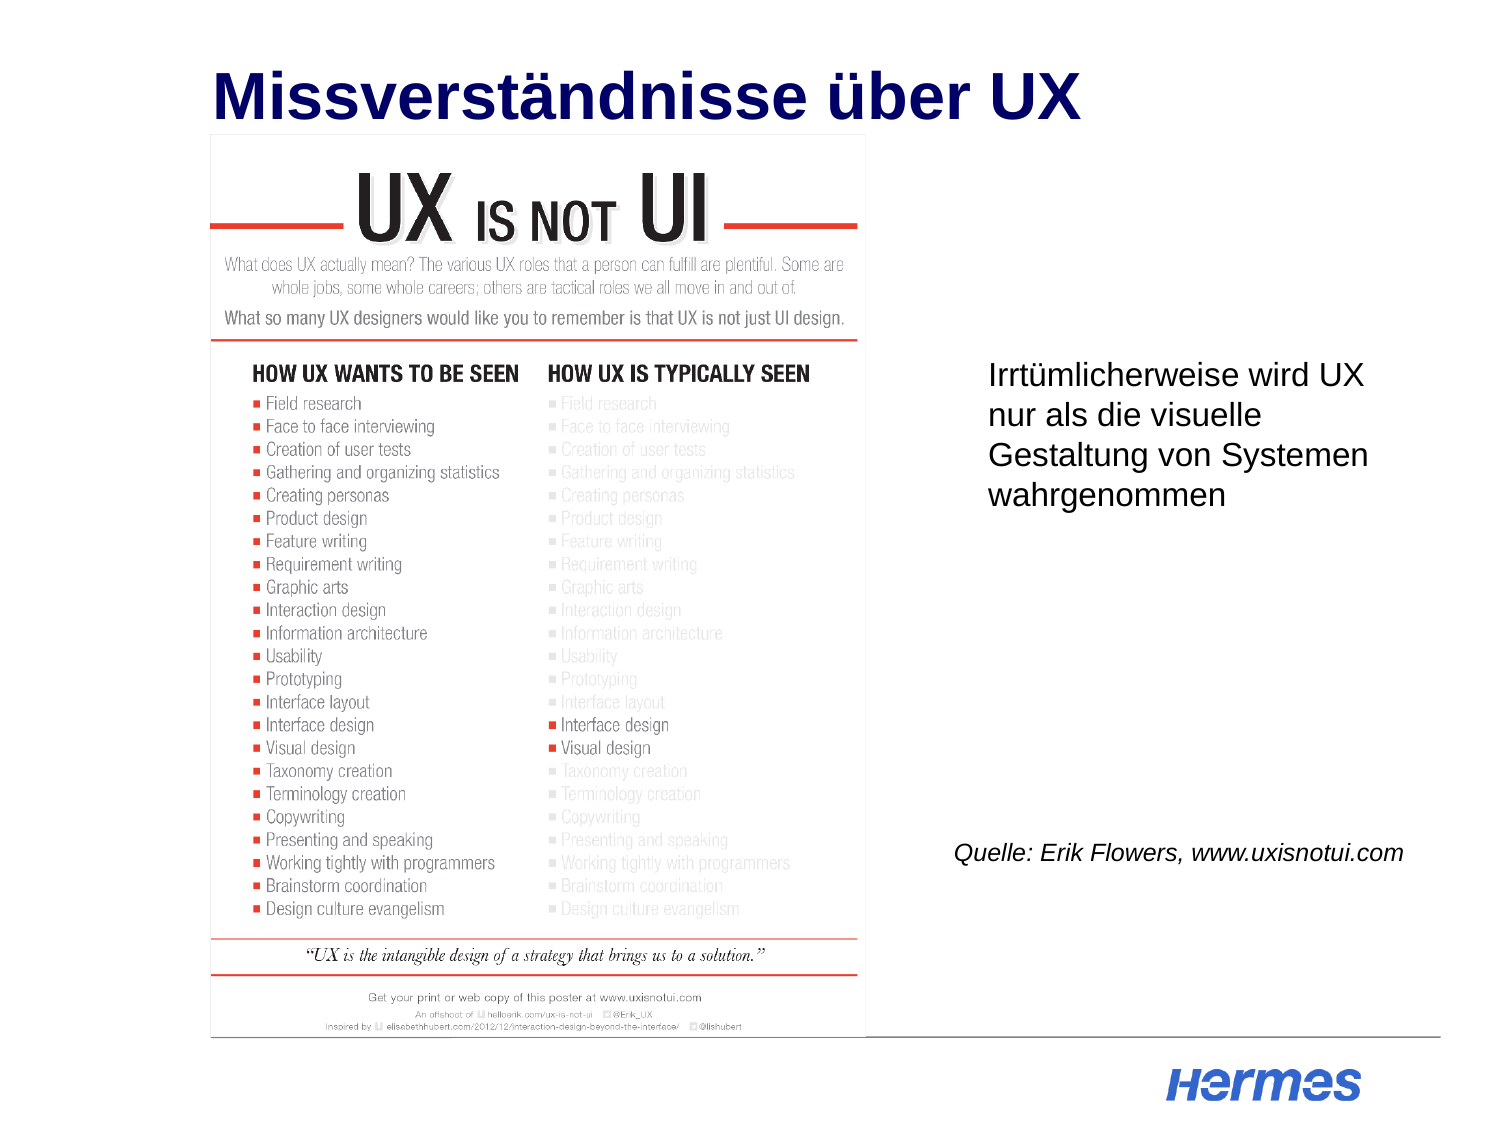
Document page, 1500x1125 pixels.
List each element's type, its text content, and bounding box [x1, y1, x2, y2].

text_box Irrtümlicherweise wird UX nur als die visuelle Gestaltung von Systemen wahrgenommen [973, 345, 1390, 521]
text_box Quelle: Erik Flowers, www.uxisnotui.com [939, 829, 1464, 875]
picture [210, 133, 866, 1037]
title Missverständnisse über UX [212, 52, 1437, 216]
list [869, 227, 1437, 1013]
picture [1166, 1069, 1361, 1101]
